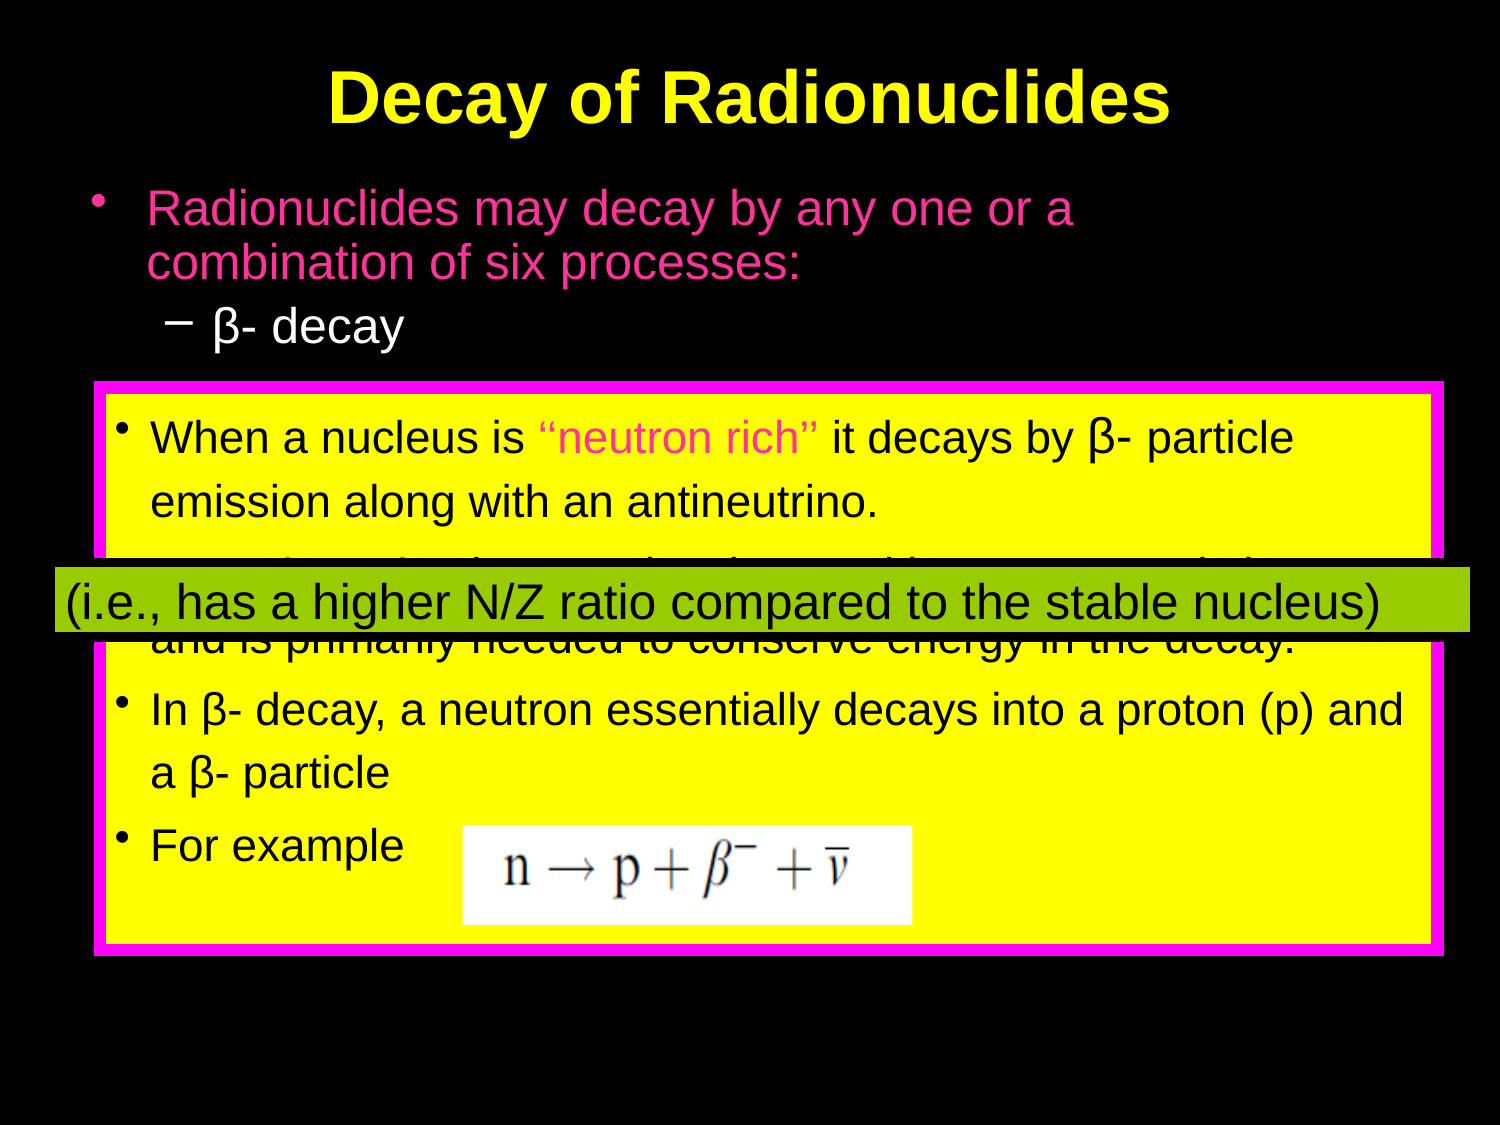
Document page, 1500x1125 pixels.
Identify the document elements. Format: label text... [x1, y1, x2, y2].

text_box (i.e., has a higher N/Z ratio compared to the stable nucleus) [49, 562, 1475, 638]
text_box When a nucleus is ‘‘neutron rich’’ it decays by β- particle emission along with an antineutrino. An antineutrino is an entity almost without mass and charge and is primarily needed to conserve energy in the decay. In β- decay, a neutron essentially decays into a proton (p) and a β- particle For example [99, 638, 1438, 951]
picture [462, 824, 913, 926]
text_box When a nucleus is ‘‘neutron rich’’ it decays by β- particle emission along with an antineutrino. An antineutrino is an entity almost without mass and charge and is primarily needed to conserve energy in the decay. In β- decay, a neutron essentially decays into a proton (p) and a β- particle For example [99, 387, 1438, 562]
title Decay of Radionuclides [112, 0, 1388, 188]
list Radionuclides may decay by any one or a combination of six processes: β- decay [74, 174, 1351, 438]
